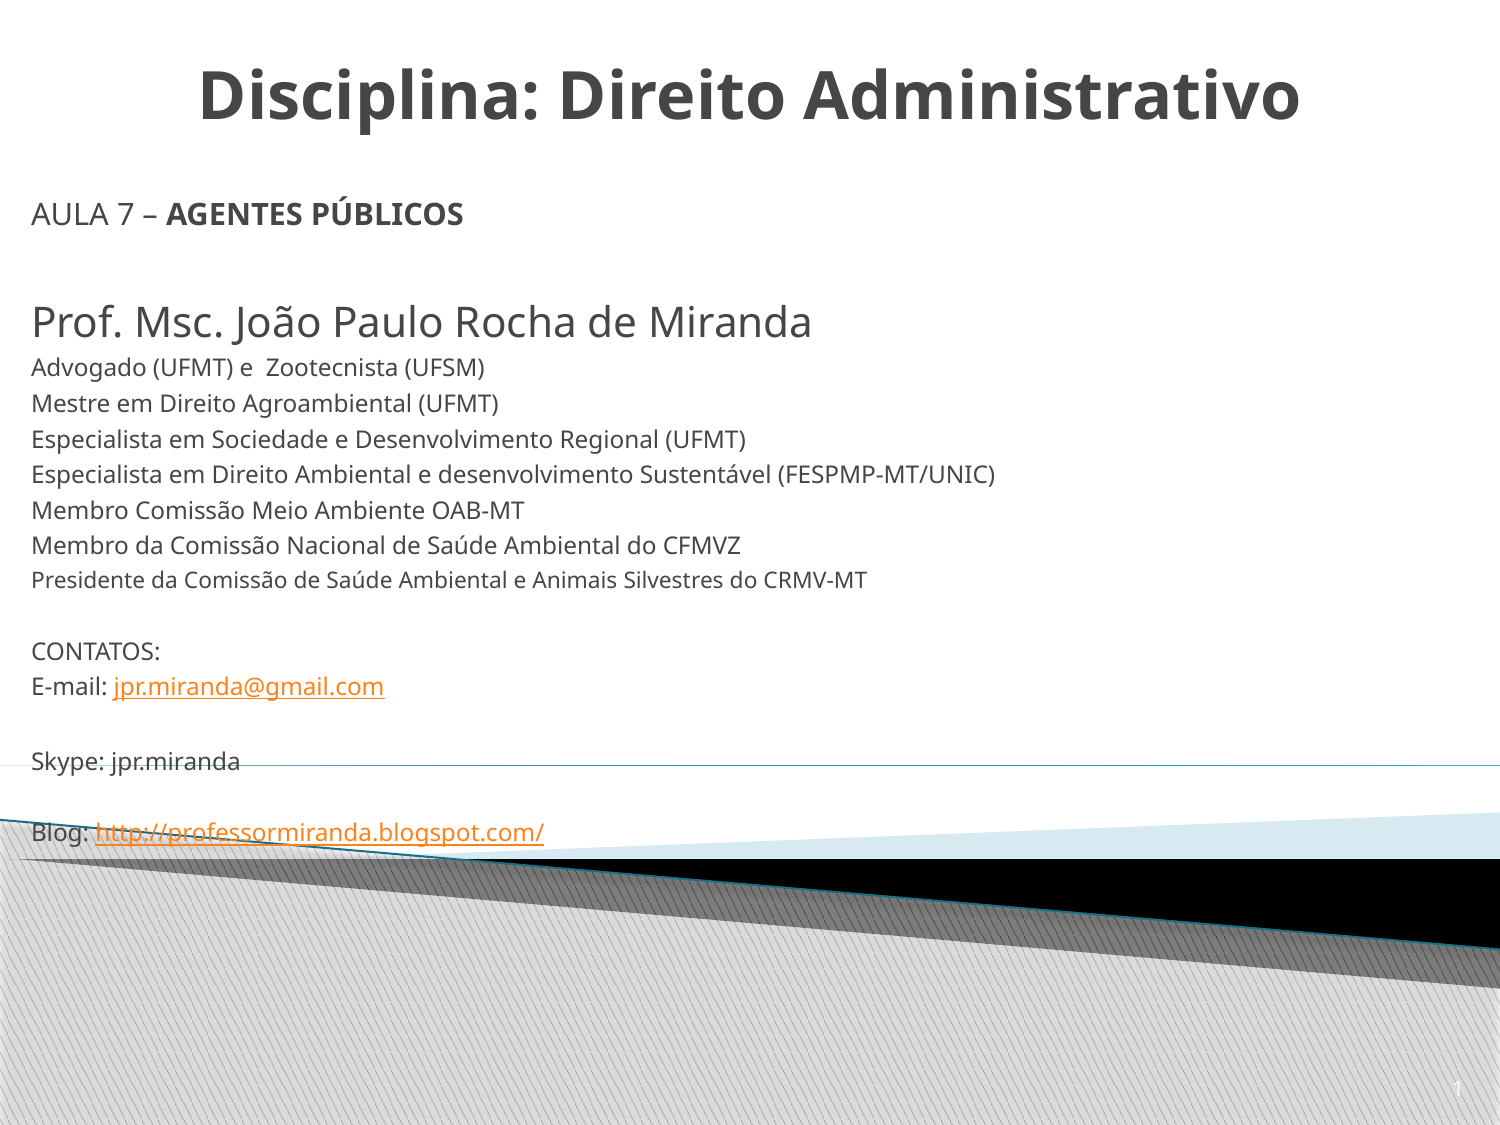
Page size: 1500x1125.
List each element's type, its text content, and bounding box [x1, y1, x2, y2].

title Disciplina: Direito Administrativo [0, 35, 1500, 141]
slide_number 1 [1418, 1051, 1479, 1112]
picture [118, 868, 1500, 989]
subtitle AULA 7 – AGENTES PÚBLICOS Prof. Msc. João Paulo Rocha de Miranda Advogado (UFMT) e Zootecnista (UFSM) Mestre em Direito Agroambiental (UFMT) Especialista em Sociedade e Desenvolvimento Regional (UFMT) Especialista em Direito Ambiental e desenvolvimento Sustentável (FESPMP-MT/UNIC) Membro Comissão Meio Ambiente OAB-MT Membro da Comissão Nacional de Saúde Ambiental do CFMVZ Presidente da Comissão de Saúde Ambiental e Animais Silvestres do CRMV-MT CONTATOS: E-mail: jpr.miranda@gmail.com Skype: jpr.miranda Blog: http://professormiranda.blogspot.com/ [23, 187, 1454, 868]
